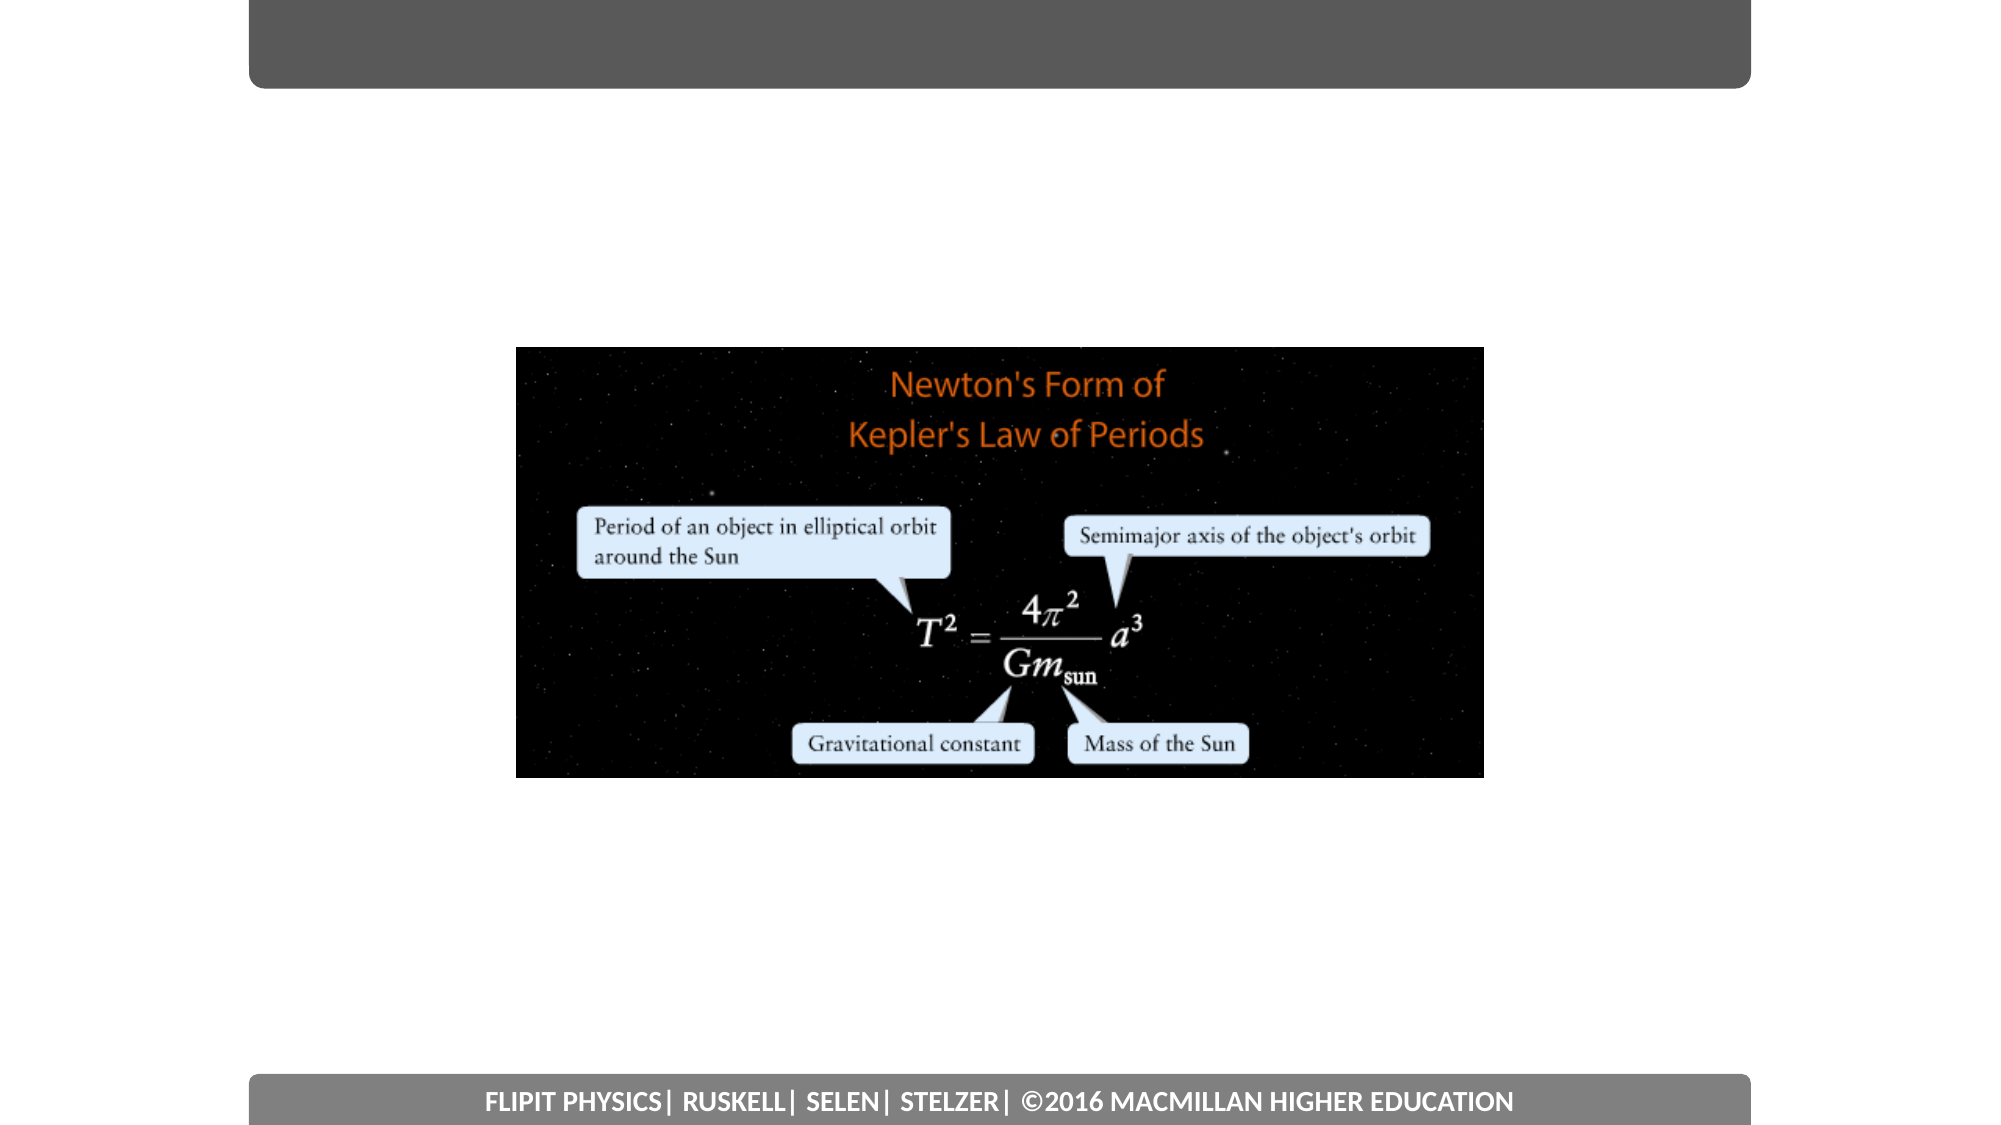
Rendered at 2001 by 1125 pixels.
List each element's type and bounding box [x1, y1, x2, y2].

picture [516, 347, 1484, 778]
text_box [248, 0, 1752, 89]
text_box [249, 1074, 1750, 1125]
